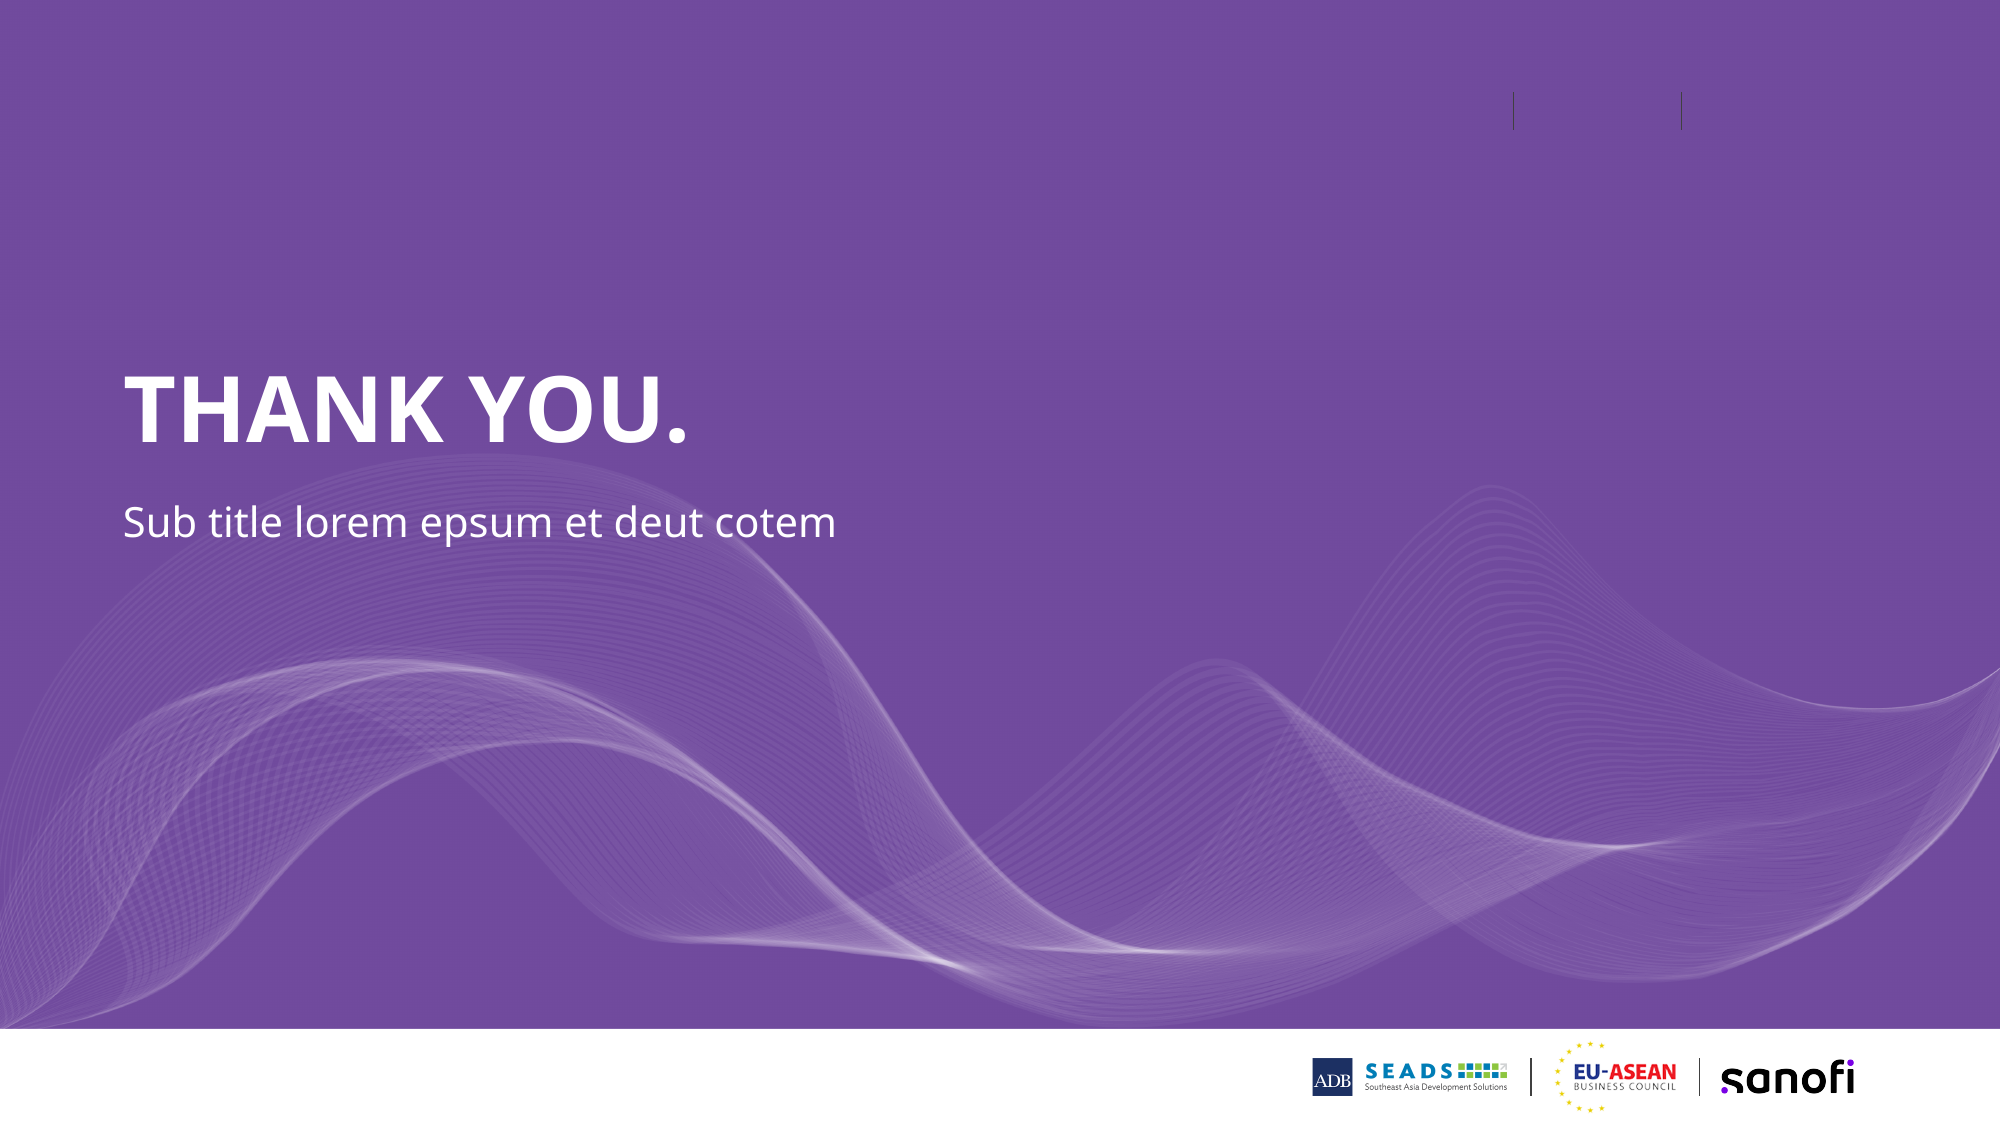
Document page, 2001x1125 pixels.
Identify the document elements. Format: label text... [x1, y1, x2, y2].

title THANK YOU. [108, 303, 1834, 522]
picture [0, 0, 2000, 1028]
picture [1312, 1058, 1507, 1096]
picture [1554, 1040, 1676, 1114]
picture [1696, 1034, 1879, 1119]
text_box Sub title lorem epsum et deut cotem [108, 522, 1395, 554]
